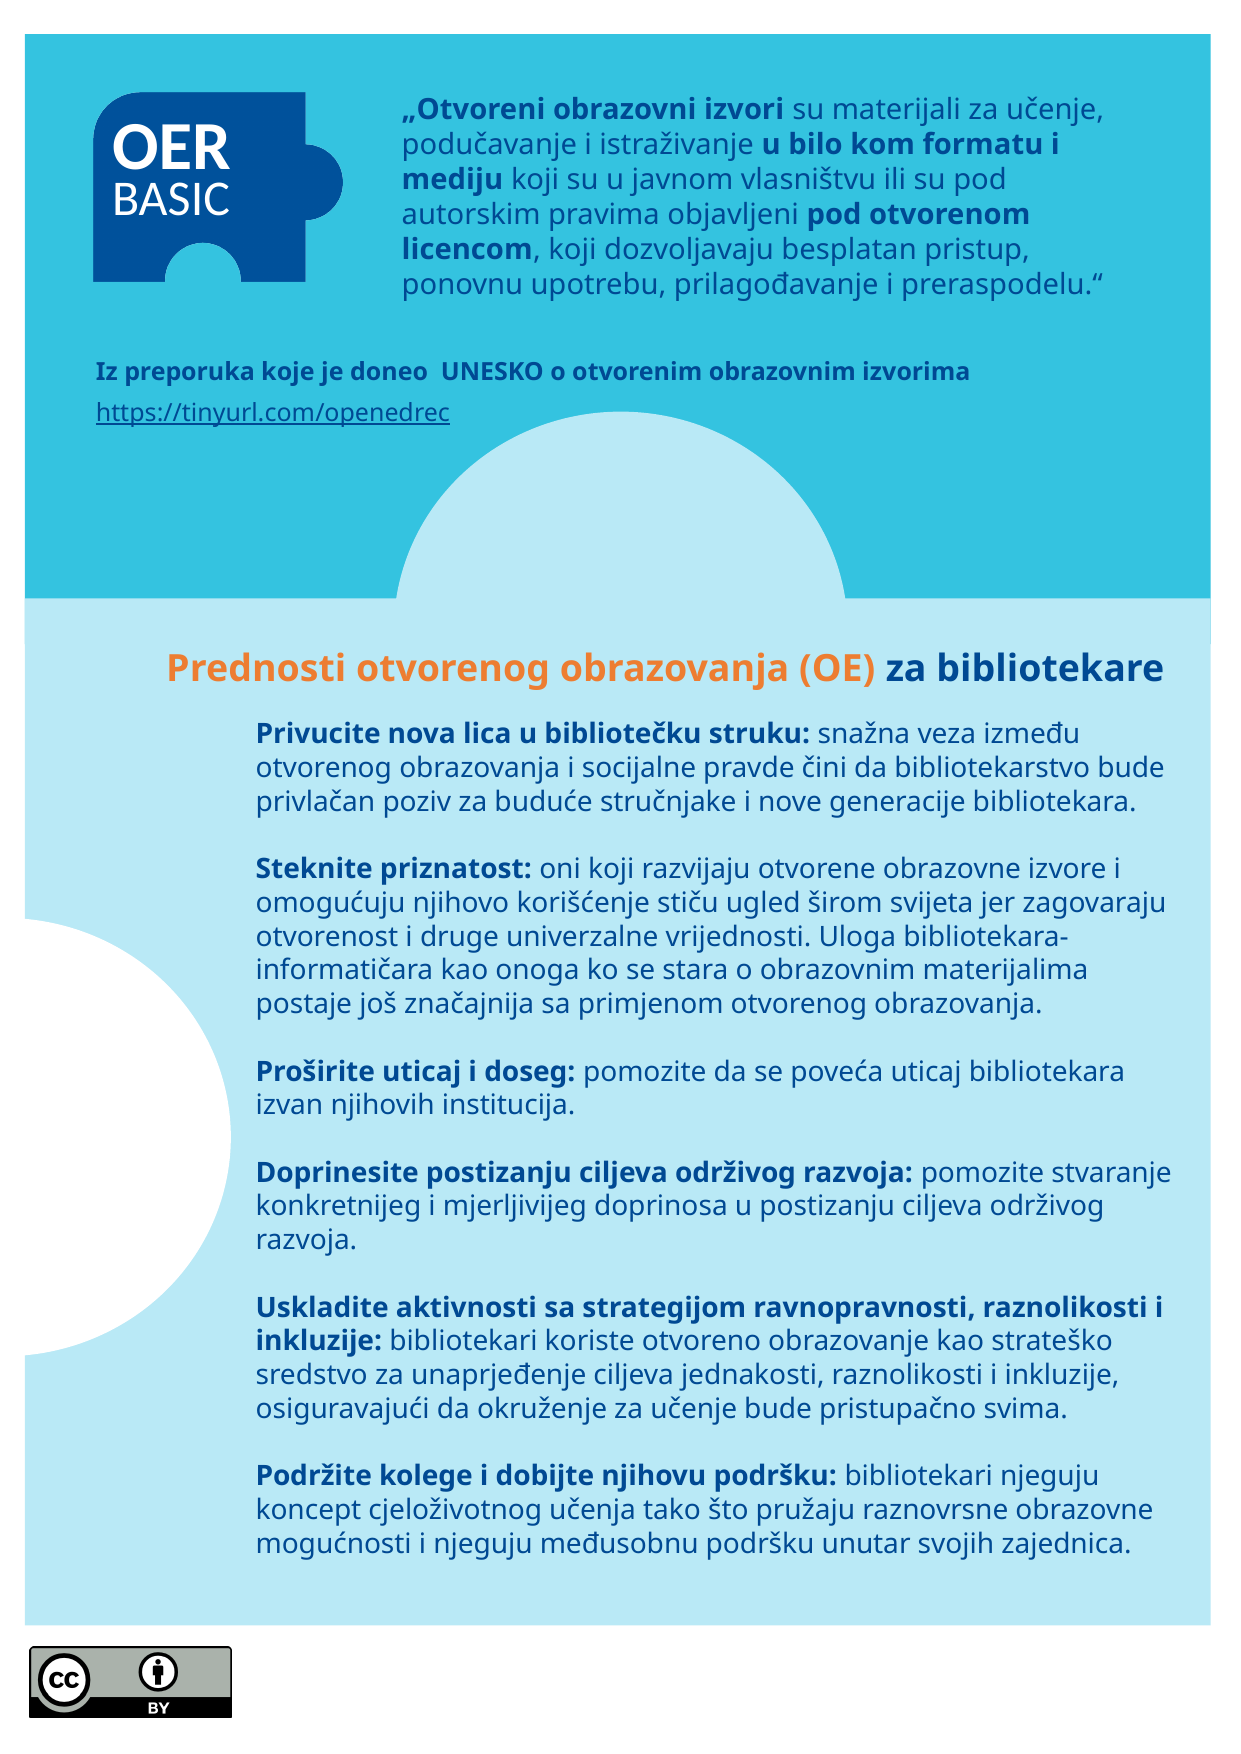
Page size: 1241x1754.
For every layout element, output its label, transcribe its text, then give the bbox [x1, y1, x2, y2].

text_box [24, 598, 1211, 1626]
text_box „Otvoreni obrazovni izvori su materijali za učenje, podučavanje i istraživanje u bilo kom formatu i mediju koji su u javnom vlasništvu ili su pod autorskim pravima objavljeni pod otvorenom licencom, koji dozvoljavaju besplatan pristup, ponovnu upotrebu, prilagođavanje i preraspodelu.“ [386, 75, 1147, 316]
text_box Privucite nova lica u bibliotečku struku: snažna veza između otvorenog obrazovanja i socijalne pravde čini da bibliotekarstvo bude privlačan poziv za buduće stručnjake i nove generacije bibliotekara. Steknite priznatost: oni koji razvijaju otvorene obrazovne izvore i omogućuju njihovo korišćenje stiču ugled širom svijeta jer zagovaraju otvorenost i druge univerzalne vrijednosti. Uloga bibliotekara-informatičara kao onoga ko se stara o obrazovnim materijalima postaje još značajnija sa primjenom otvorenog obrazovanja. Proširite uticaj i doseg: pomozite da se poveća uticaj bibliotekara izvan njihovih institucija. Doprinesite postizanju ciljeva održivog razvoja: pomozite stvaranje konkretnijeg i mjerljivijeg doprinosa u postizanju ciljeva održivog razvoja. Uskladite aktivnosti sa strategijom ravnopravnosti, raznolikosti i inkluzije: bibliotekari koriste otvoreno obrazovanje kao strateško sredstvo za unaprjeđenje ciljeva jednakosti, raznolikosti i inkluzije, osiguravajući da okruženje za učenje bude pristupačno svima. Podržite kolege i dobijte njihovu podršku: bibliotekari njeguju koncept cjeloživotnog učenja tako što pružaju raznovrsne obrazovne mogućnosti i njeguju međusobnu podršku unutar svojih zajednica. [240, 705, 1192, 1574]
text_box Iz preporuka koje je doneo UNESKO o otvorenim obrazovnim izvorima https://tinyurl.com/openedrec [80, 352, 1241, 440]
text_box [0, 917, 231, 1357]
picture [29, 1646, 233, 1718]
text_box Prednosti otvorenog obrazovanja (OE) za bibliotekare [151, 629, 1199, 705]
text_box [24, 34, 1211, 598]
picture [93, 92, 343, 282]
text_box [393, 440, 848, 629]
